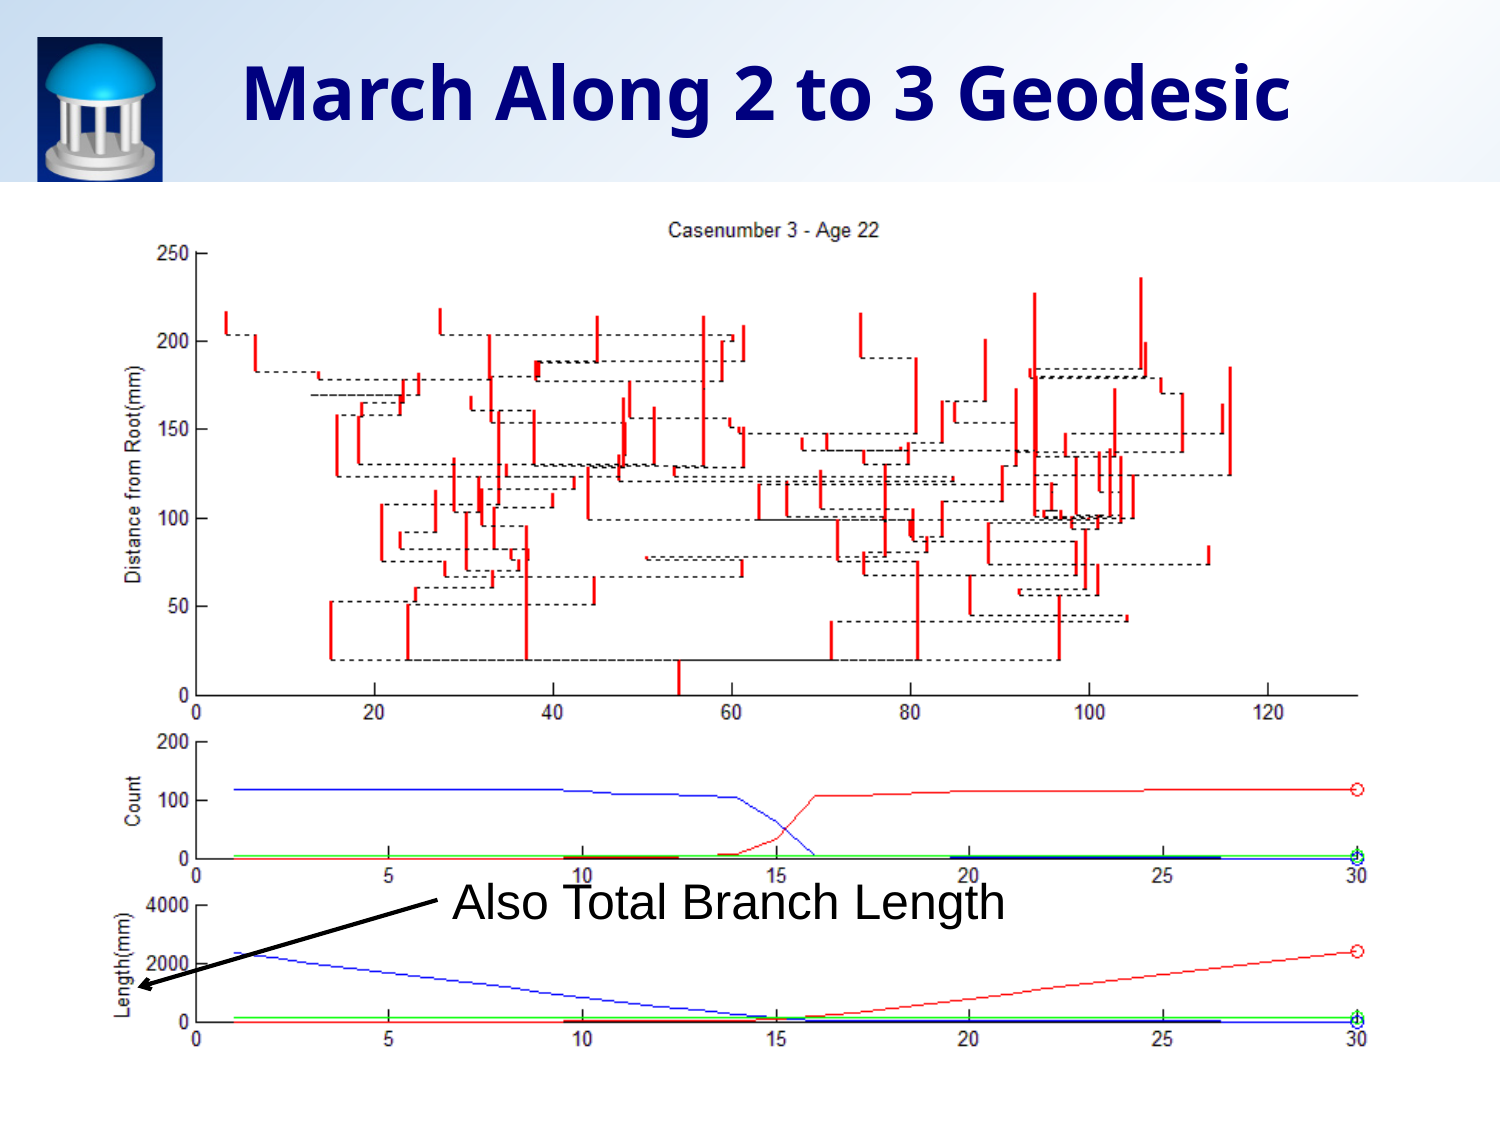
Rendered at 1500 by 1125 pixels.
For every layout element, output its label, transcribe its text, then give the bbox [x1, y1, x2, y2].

picture [0, 182, 1500, 1125]
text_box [137, 900, 438, 988]
title March Along 2 to 3 Geodesic [224, 24, 1438, 156]
